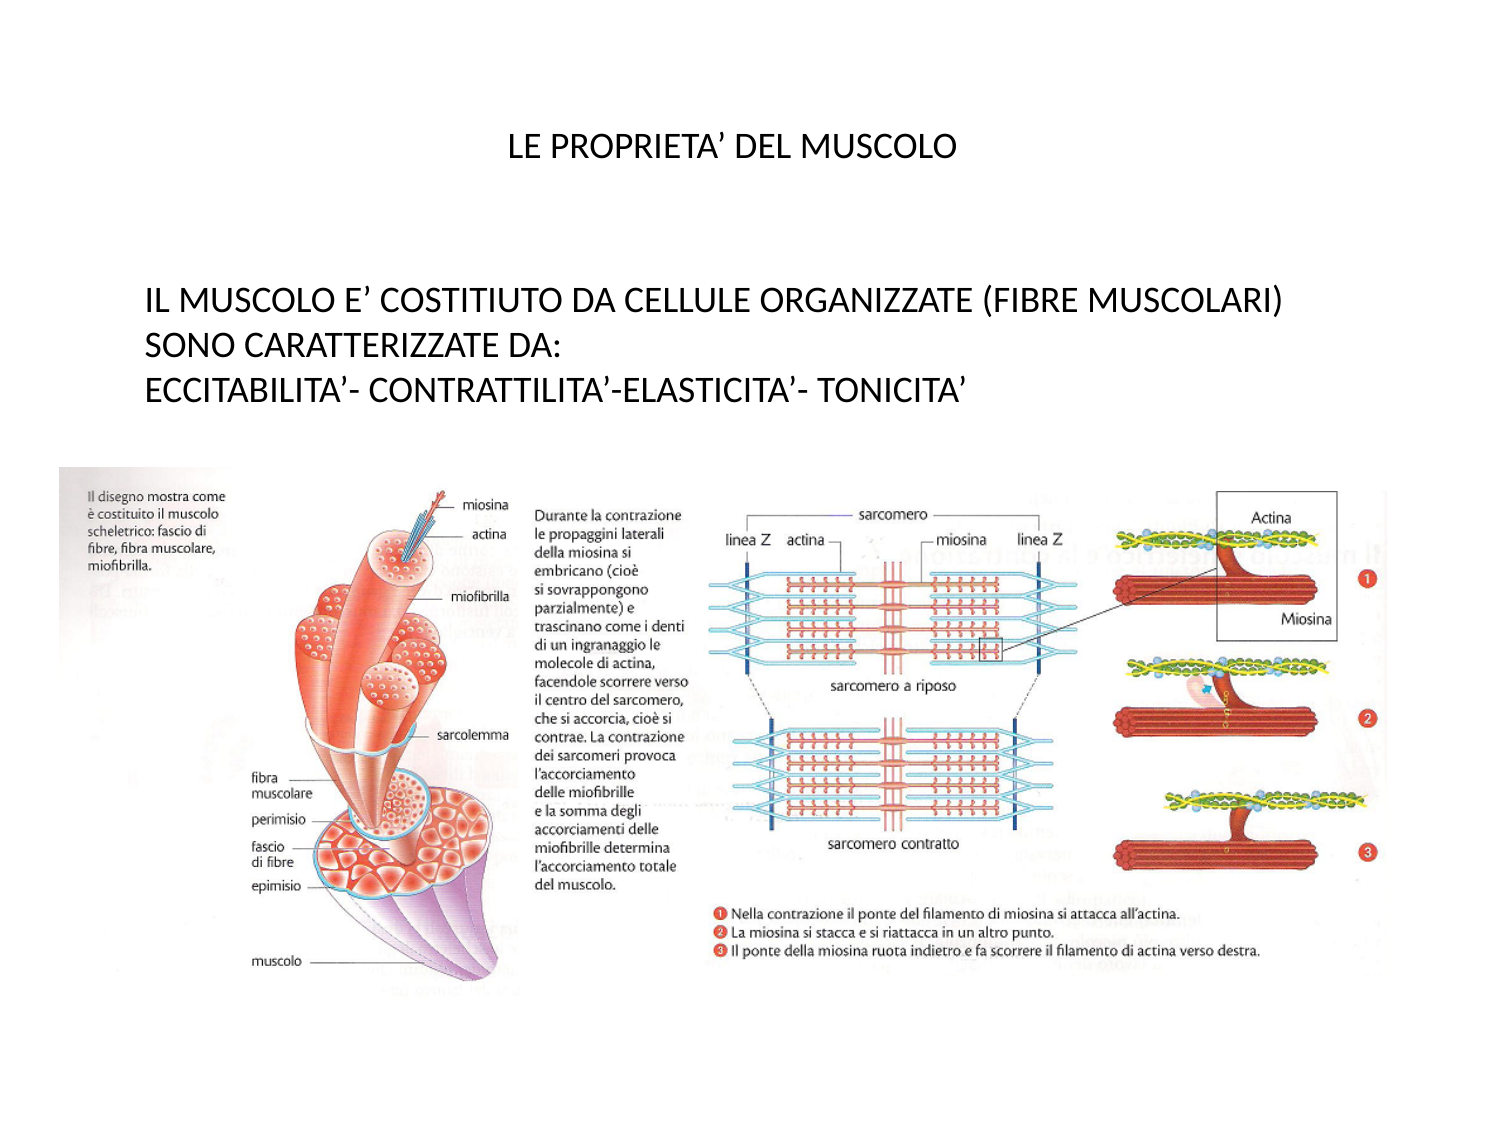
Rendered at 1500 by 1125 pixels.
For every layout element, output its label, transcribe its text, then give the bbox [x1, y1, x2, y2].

text_box IL MUSCOLO E’ COSTITIUTO DA CELLULE ORGANIZZATE (FIBRE MUSCOLARI) SONO CARATTERIZZATE DA: ECCITABILITA’- CONTRATTILITA’-ELASTICITA’- TONICITA’ [129, 267, 1308, 417]
picture [59, 467, 1388, 1000]
text_box LE PROPRIETA’ DEL MUSCOLO [492, 113, 982, 174]
